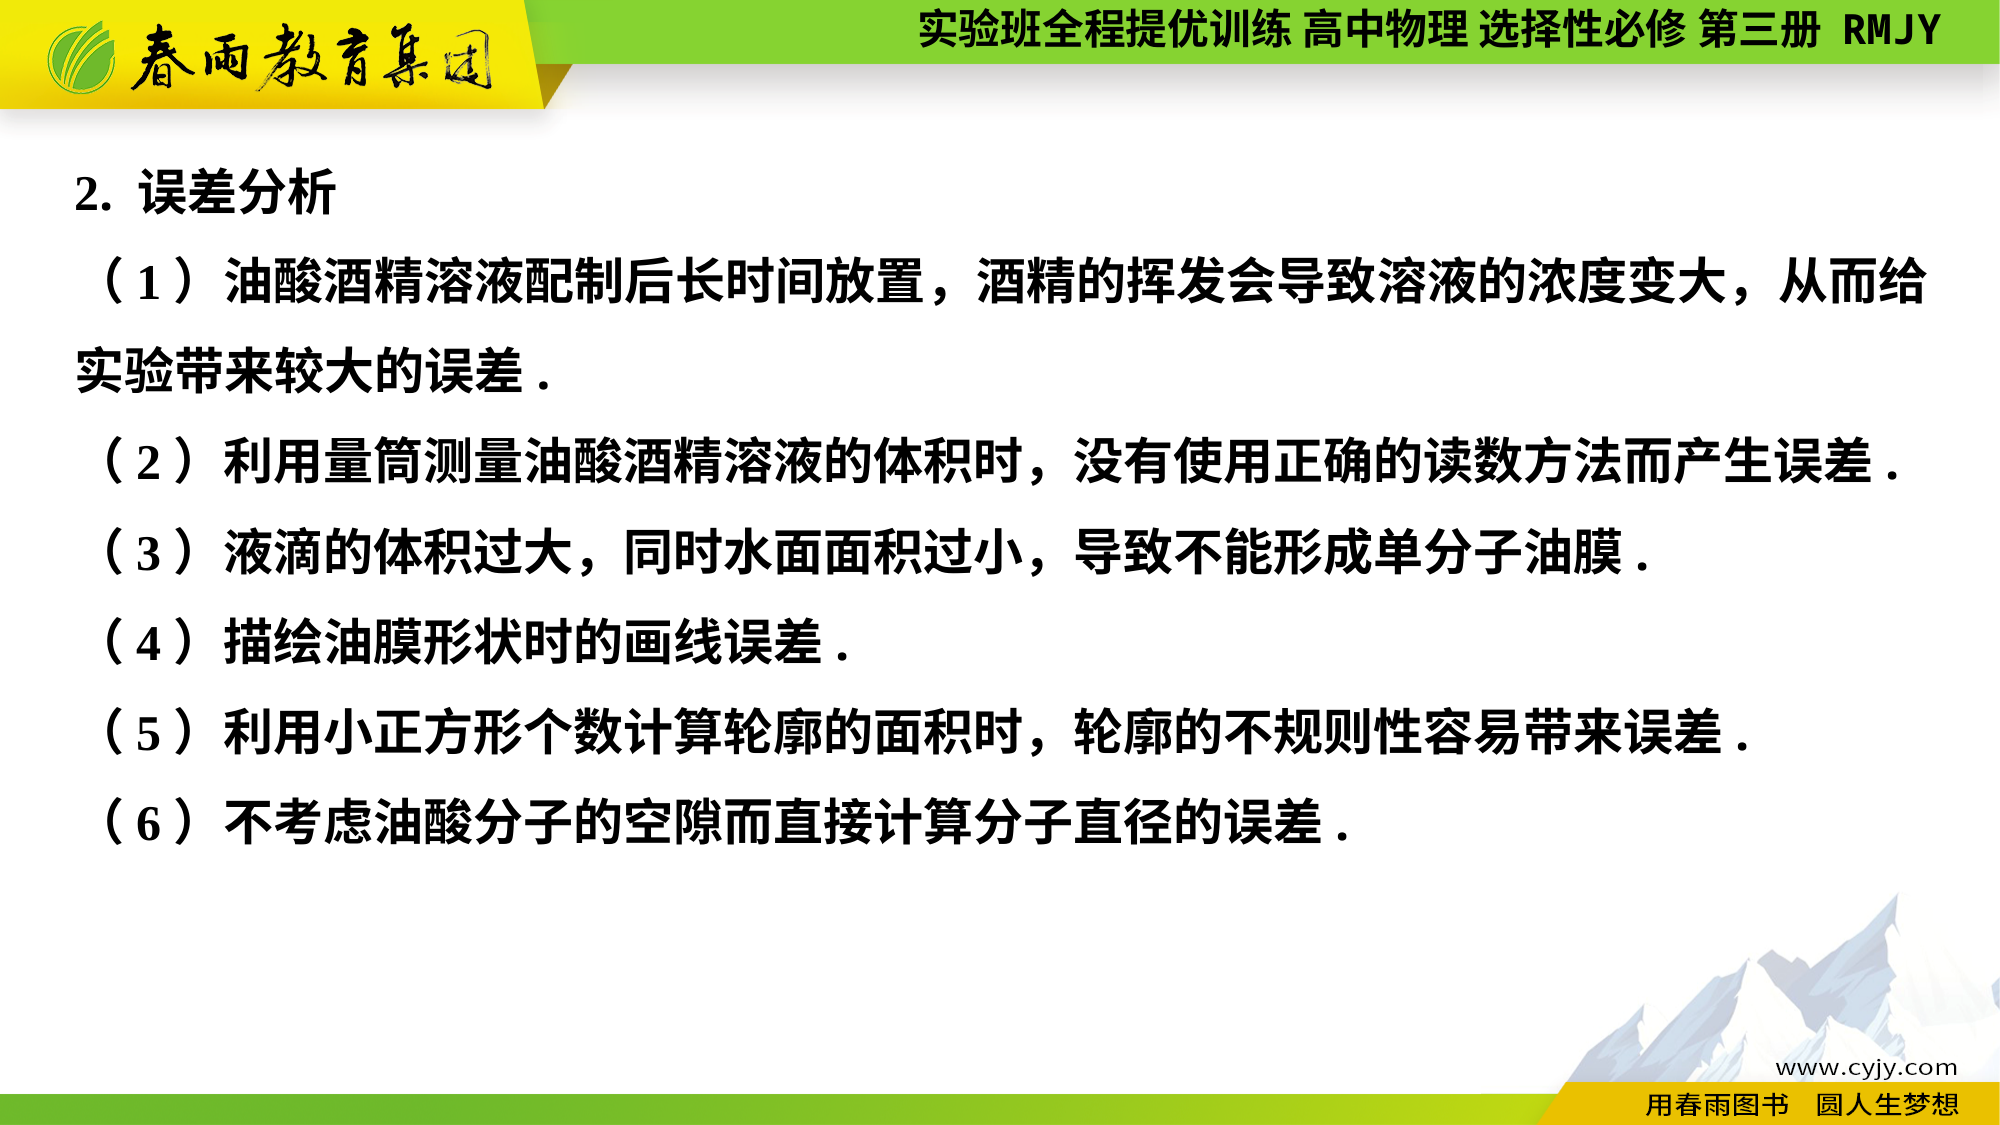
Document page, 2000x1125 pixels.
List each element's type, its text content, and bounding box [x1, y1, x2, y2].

list 2. 误差分析 （1）油酸酒精溶液配制后长时间放置，酒精的挥发会导致溶液的浓度变大，从而给实验带来较大的误差. （2）利用量筒测量油酸酒精溶液的体积时，没有使用正确的读数方法而产生误差. （3）液滴的体积过大，同时水面面积过小，导致不能形成单分子油膜. （4）描绘油膜形状时的画线误差. （5）利用小正方形个数计算轮廓的面积时，轮廓的不规则性容易带来误差. （6）不考虑油酸分子的空隙而直接计算分子直径的误差. [59, 122, 1944, 854]
picture [0, 0, 2000, 1125]
